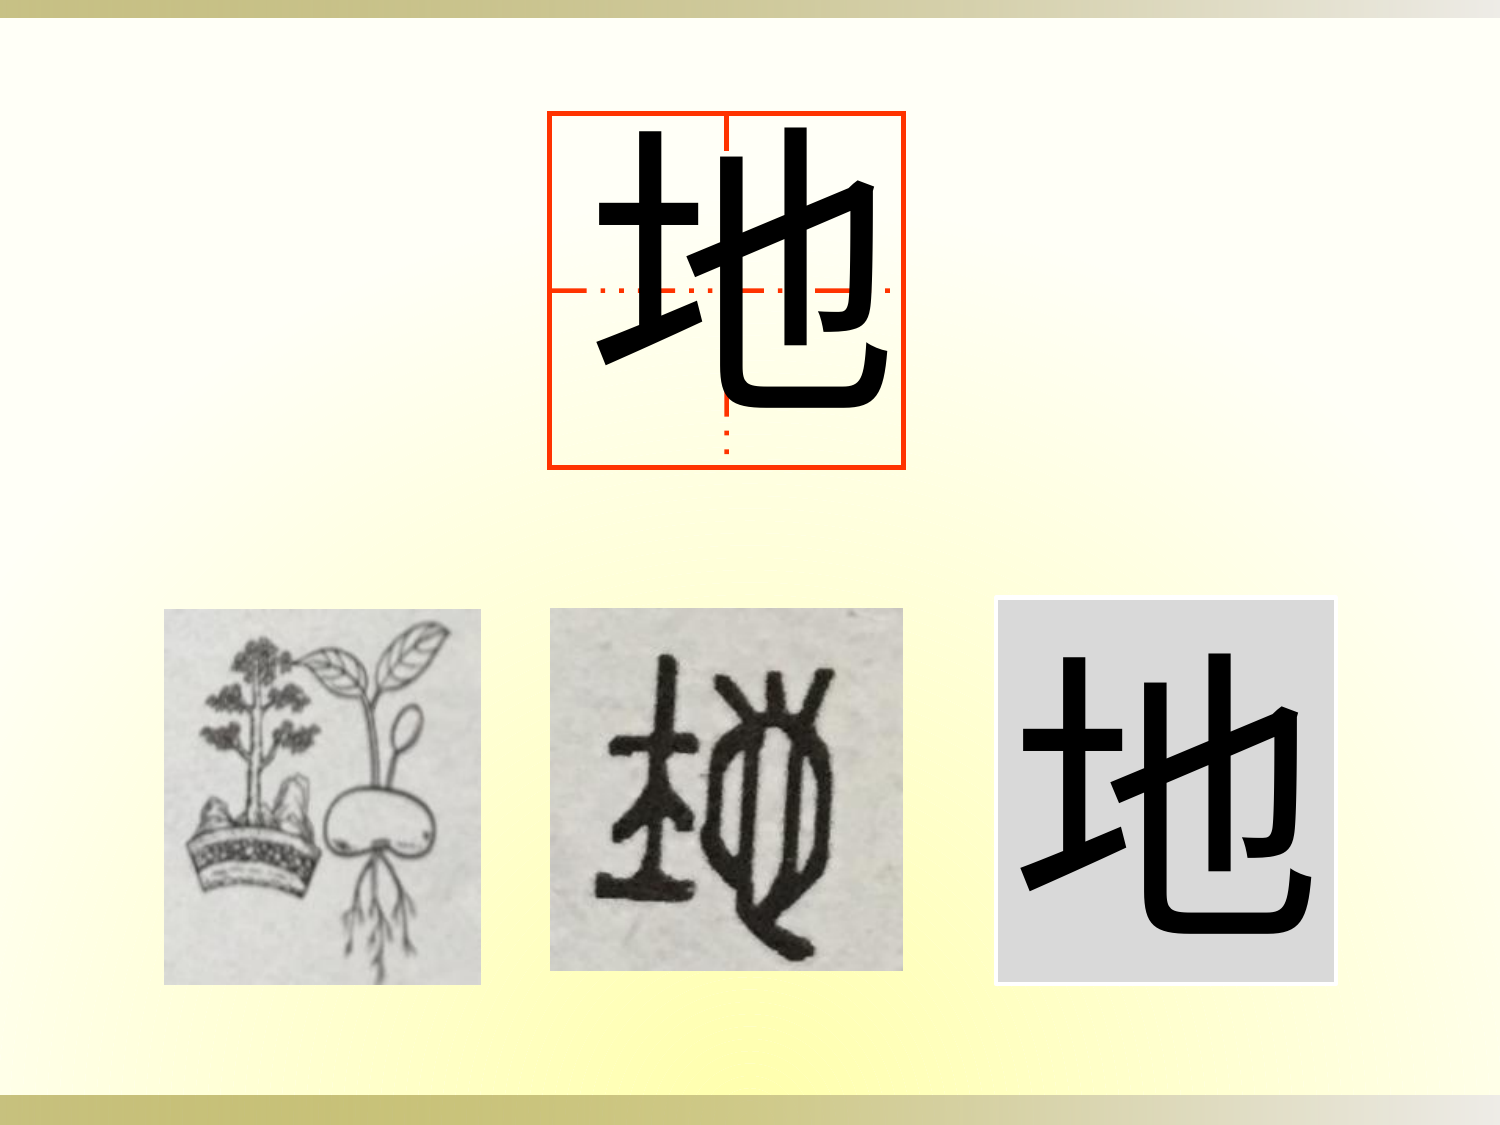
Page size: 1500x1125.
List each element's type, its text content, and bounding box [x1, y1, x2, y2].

picture [163, 608, 481, 985]
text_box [548, 69, 905, 469]
text_box 地 [994, 595, 1338, 986]
picture [550, 608, 903, 972]
